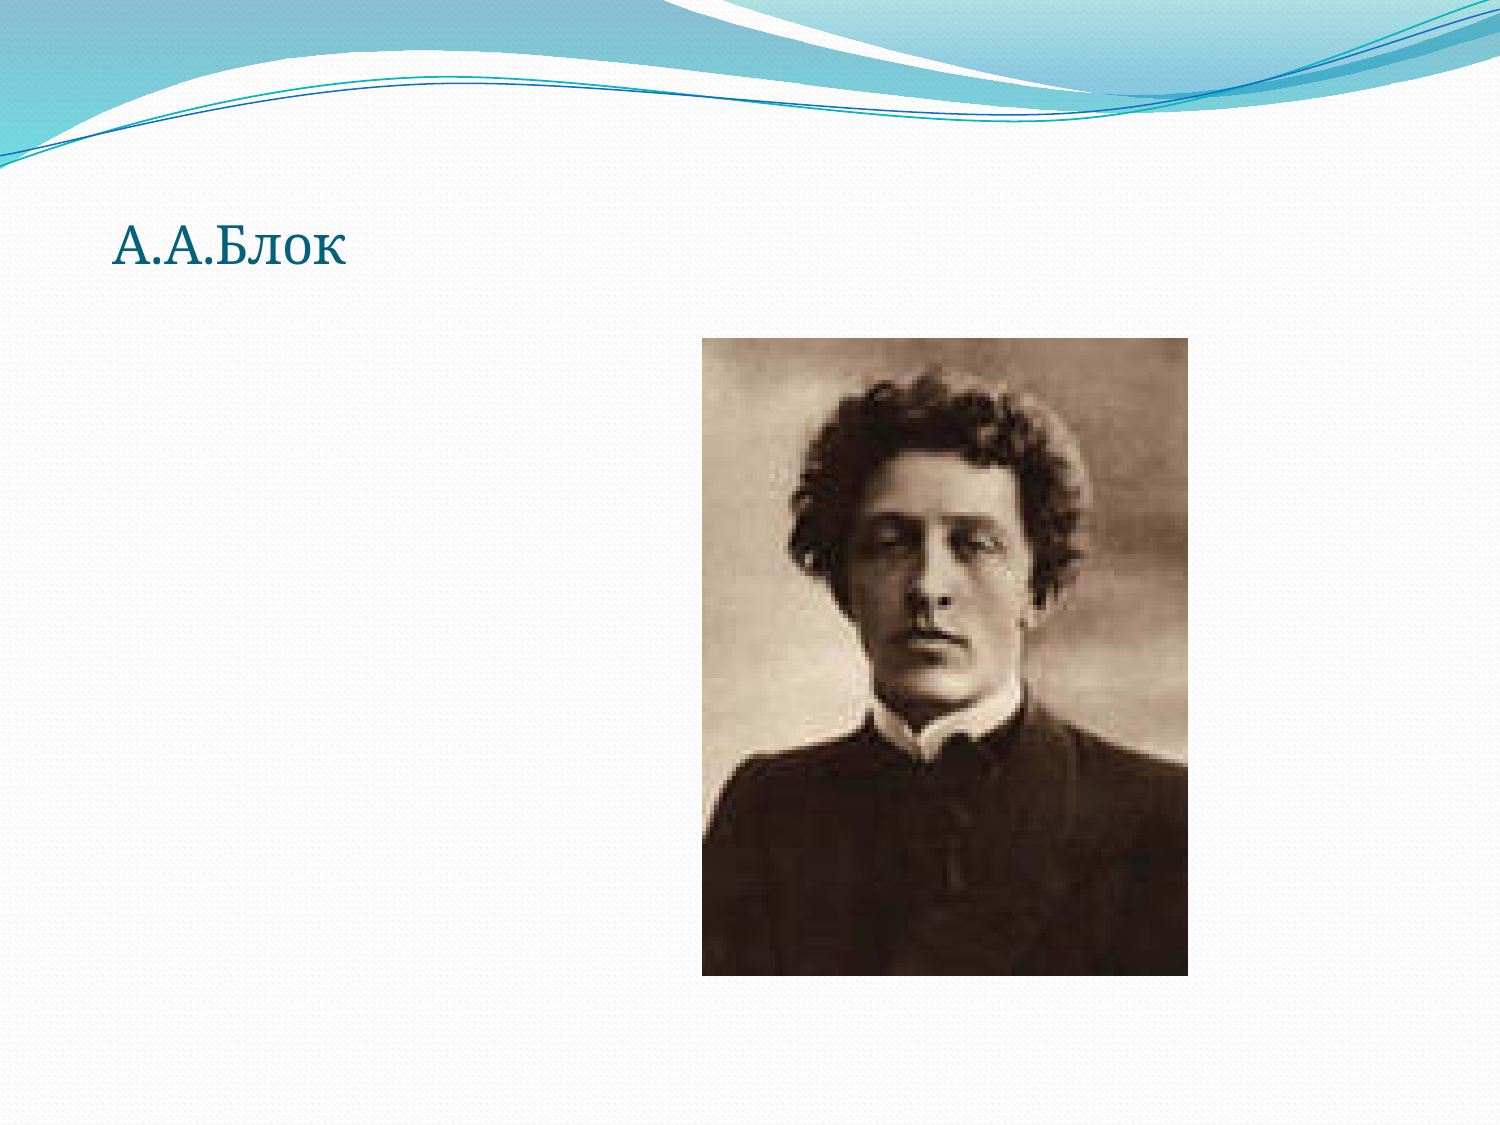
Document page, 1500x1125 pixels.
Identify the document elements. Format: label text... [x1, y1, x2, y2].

title А.А.Блок [112, 84, 563, 275]
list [702, 337, 1188, 977]
